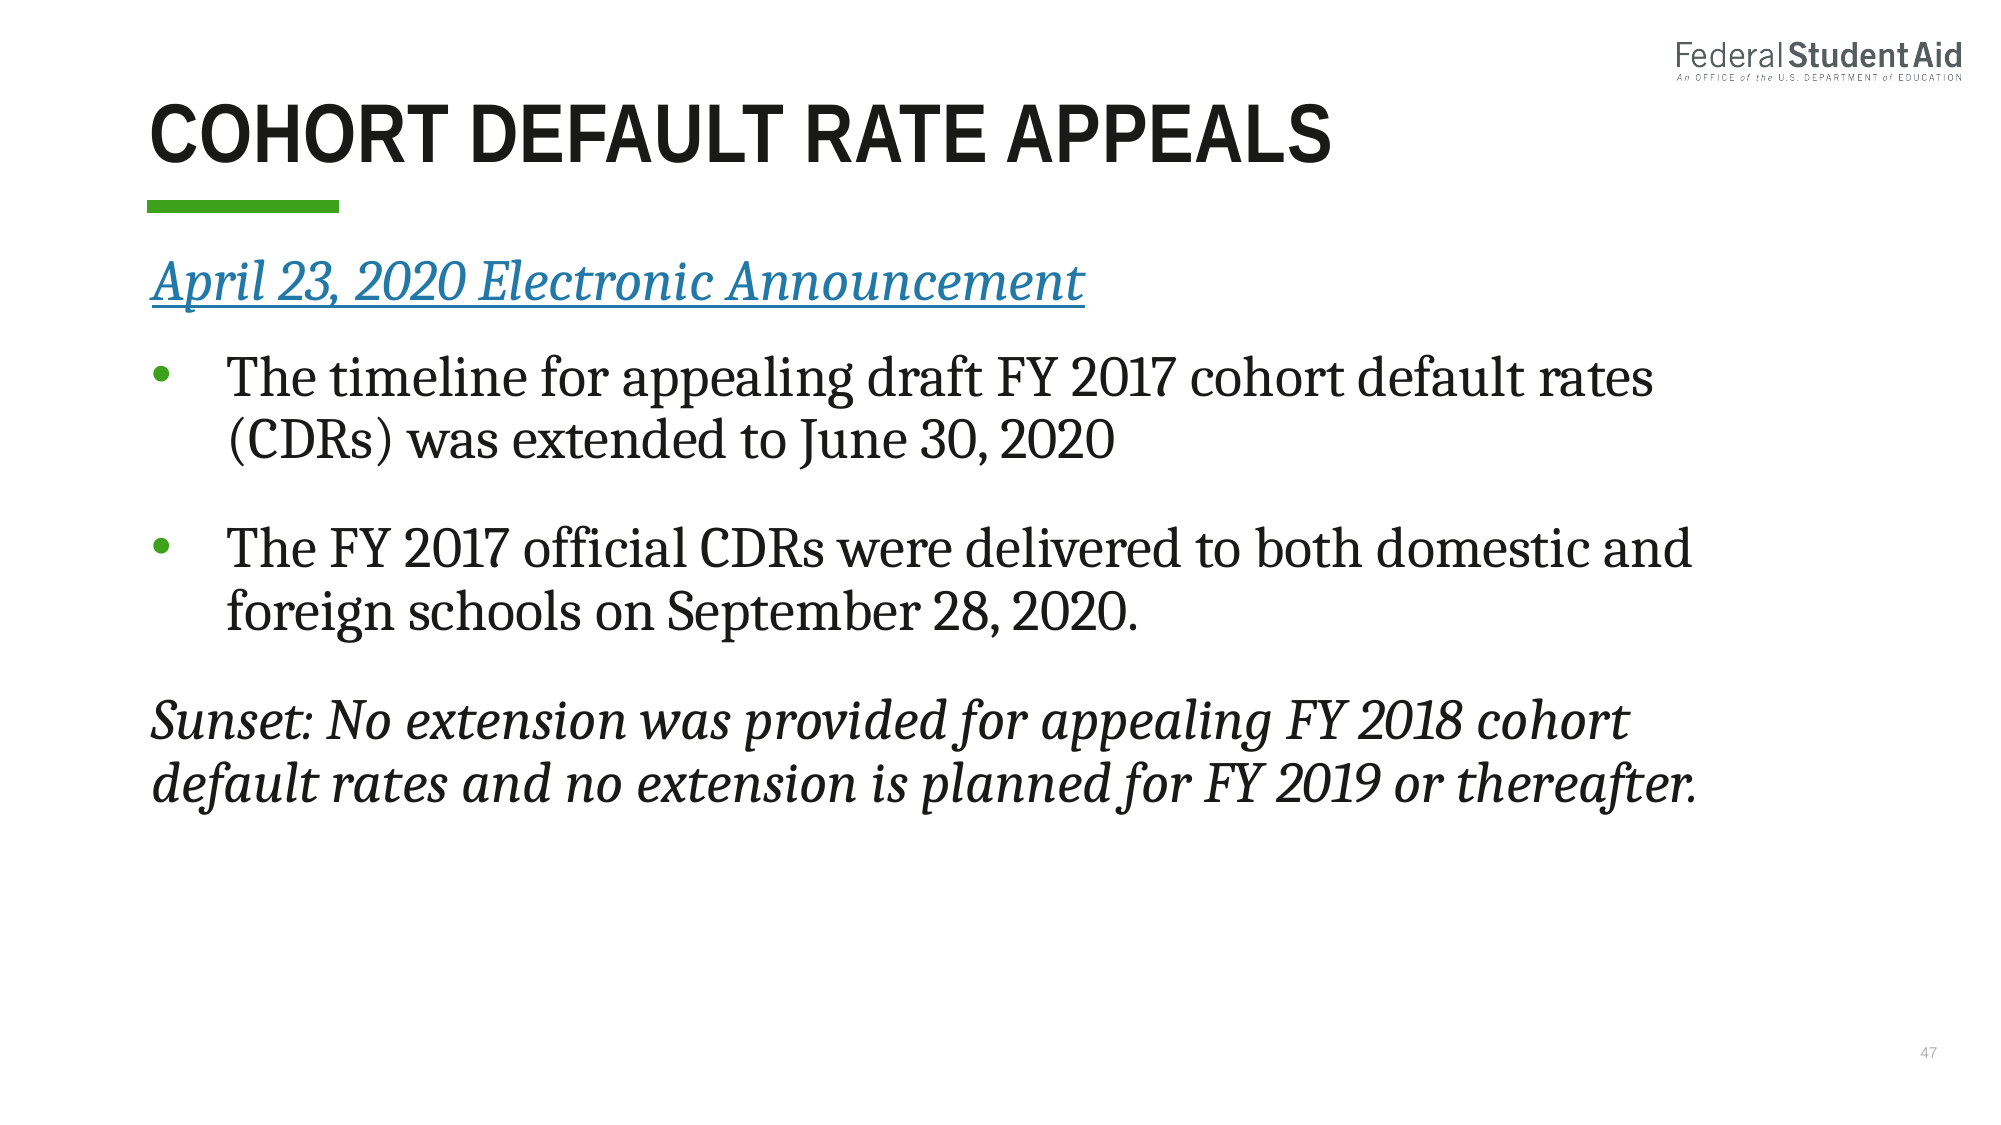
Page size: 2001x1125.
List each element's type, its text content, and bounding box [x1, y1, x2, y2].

slide_number 47 [1920, 1042, 1986, 1094]
title Cohort default rate appeals [149, 57, 1606, 189]
picture [1651, 16, 1986, 106]
list April 23, 2020 Electronic Announcement The timeline for appealing draft FY 2017 cohort default rates (CDRs) was extended to June 30, 2020 The FY 2017 official CDRs were delivered to both domestic and foreign schools on September 28, 2020. Sunset: No extension was provided for appealing FY 2018 cohort default rates and no extension is planned for FY 2019 or thereafter. [136, 234, 1812, 1023]
